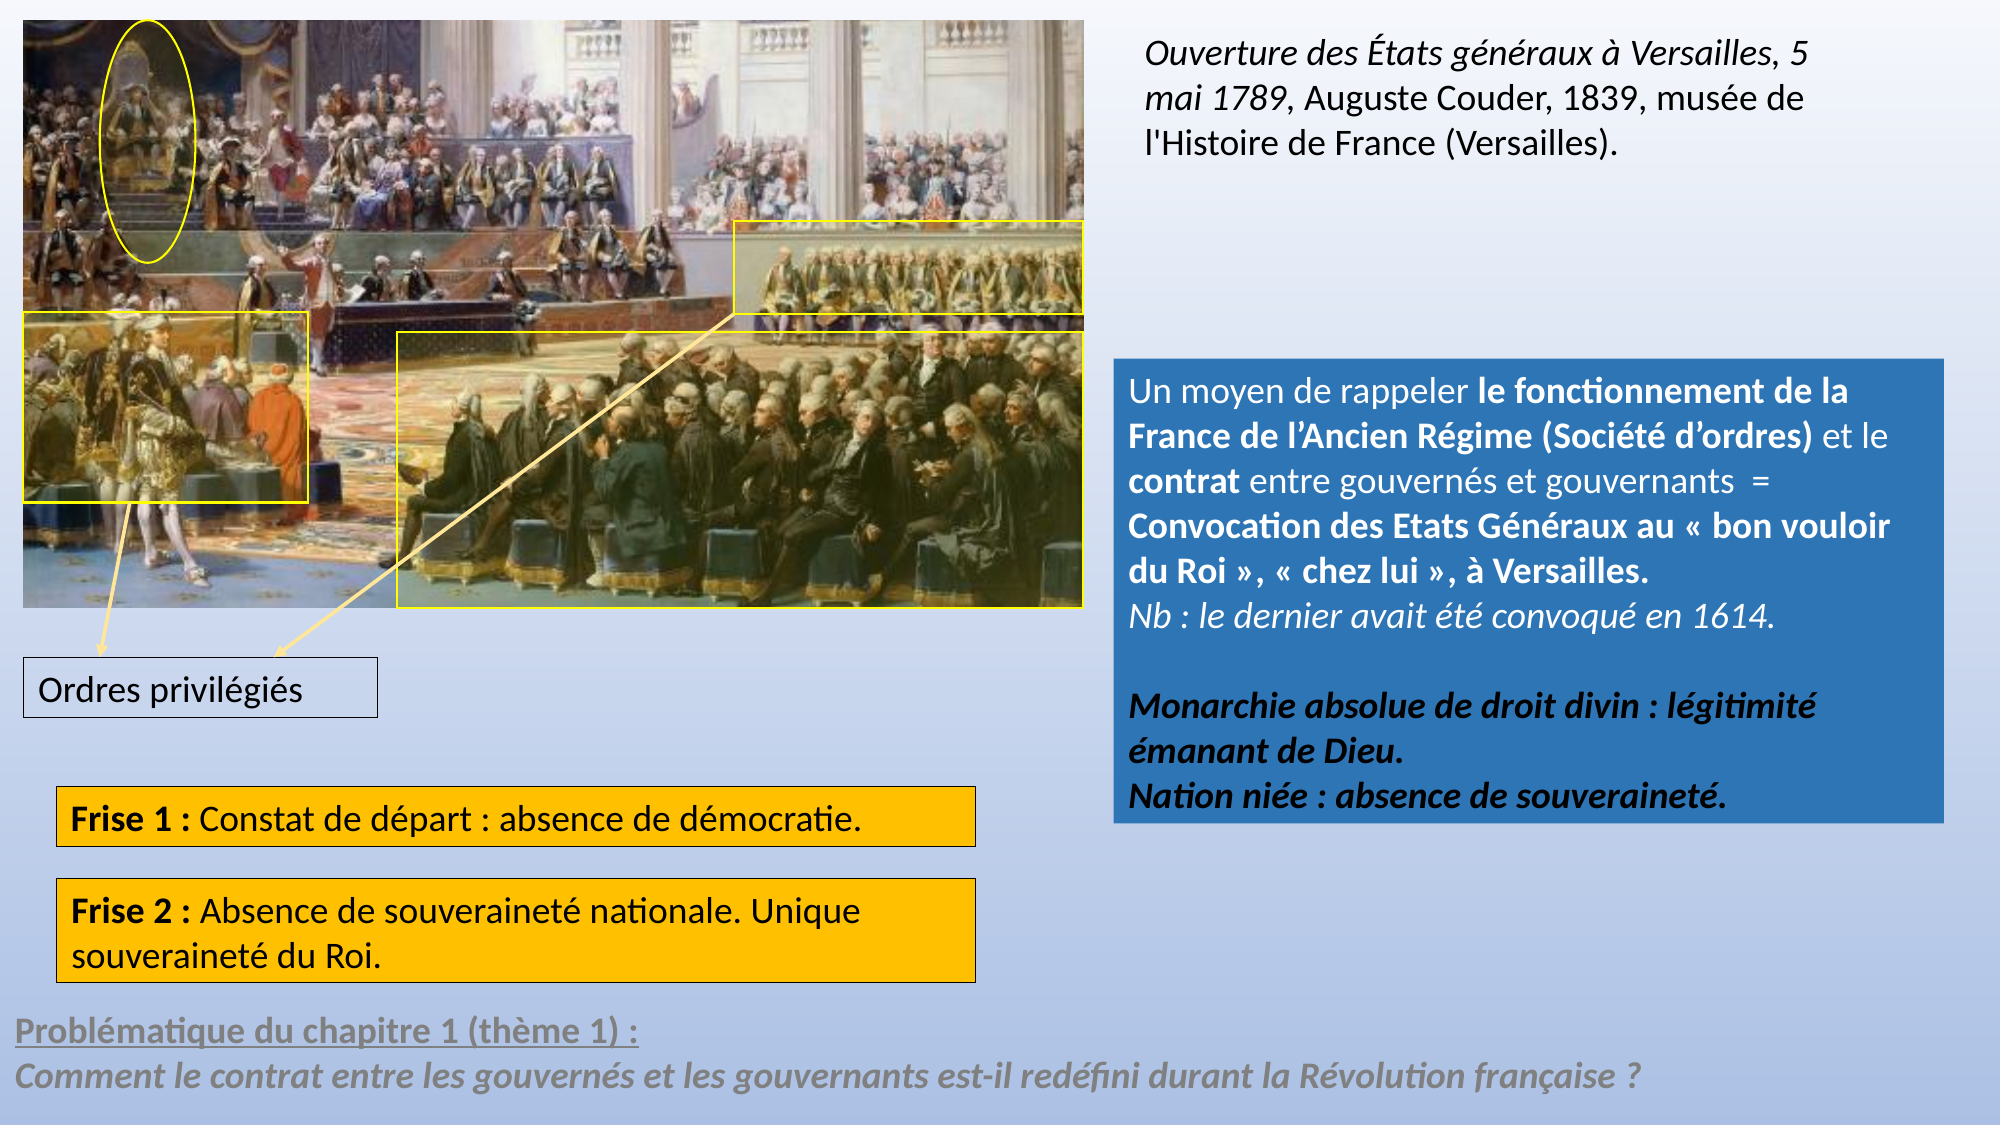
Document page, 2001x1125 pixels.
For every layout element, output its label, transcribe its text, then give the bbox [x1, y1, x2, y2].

text_box Frise 1 : Constat de départ : absence de démocratie. [56, 786, 976, 847]
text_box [99, 502, 130, 658]
text_box Frise 2 : Absence de souveraineté nationale. Unique souveraineté du Roi. [56, 878, 976, 983]
text_box Ouverture des États généraux à Versailles, 5 mai 1789, Auguste Couder, 1839, musée de l'Histoire de France (Versailles). [1129, 20, 1869, 170]
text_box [273, 314, 734, 658]
text_box Problématique du chapitre 1 (thème 1) : Comment le contrat entre les gouvernés et les gouvernants est-il redéfini durant la Révolution française ? [0, 998, 1751, 1104]
picture [23, 20, 1084, 609]
text_box Ordres privilégiés [23, 657, 378, 718]
text_box Un moyen de rappeler le fonctionnement de la France de l’Ancien Régime (Société d’ordres) et le contrat entre gouvernés et gouvernants = Convocation des Etats Généraux au « bon vouloir du Roi », « chez lui », à Versailles. Nb : le dernier avait été convoqué en 1614. Monarchie absolue de droit divin : légitimité émanant de Dieu. Nation niée : absence de souveraineté. [1113, 358, 1944, 824]
